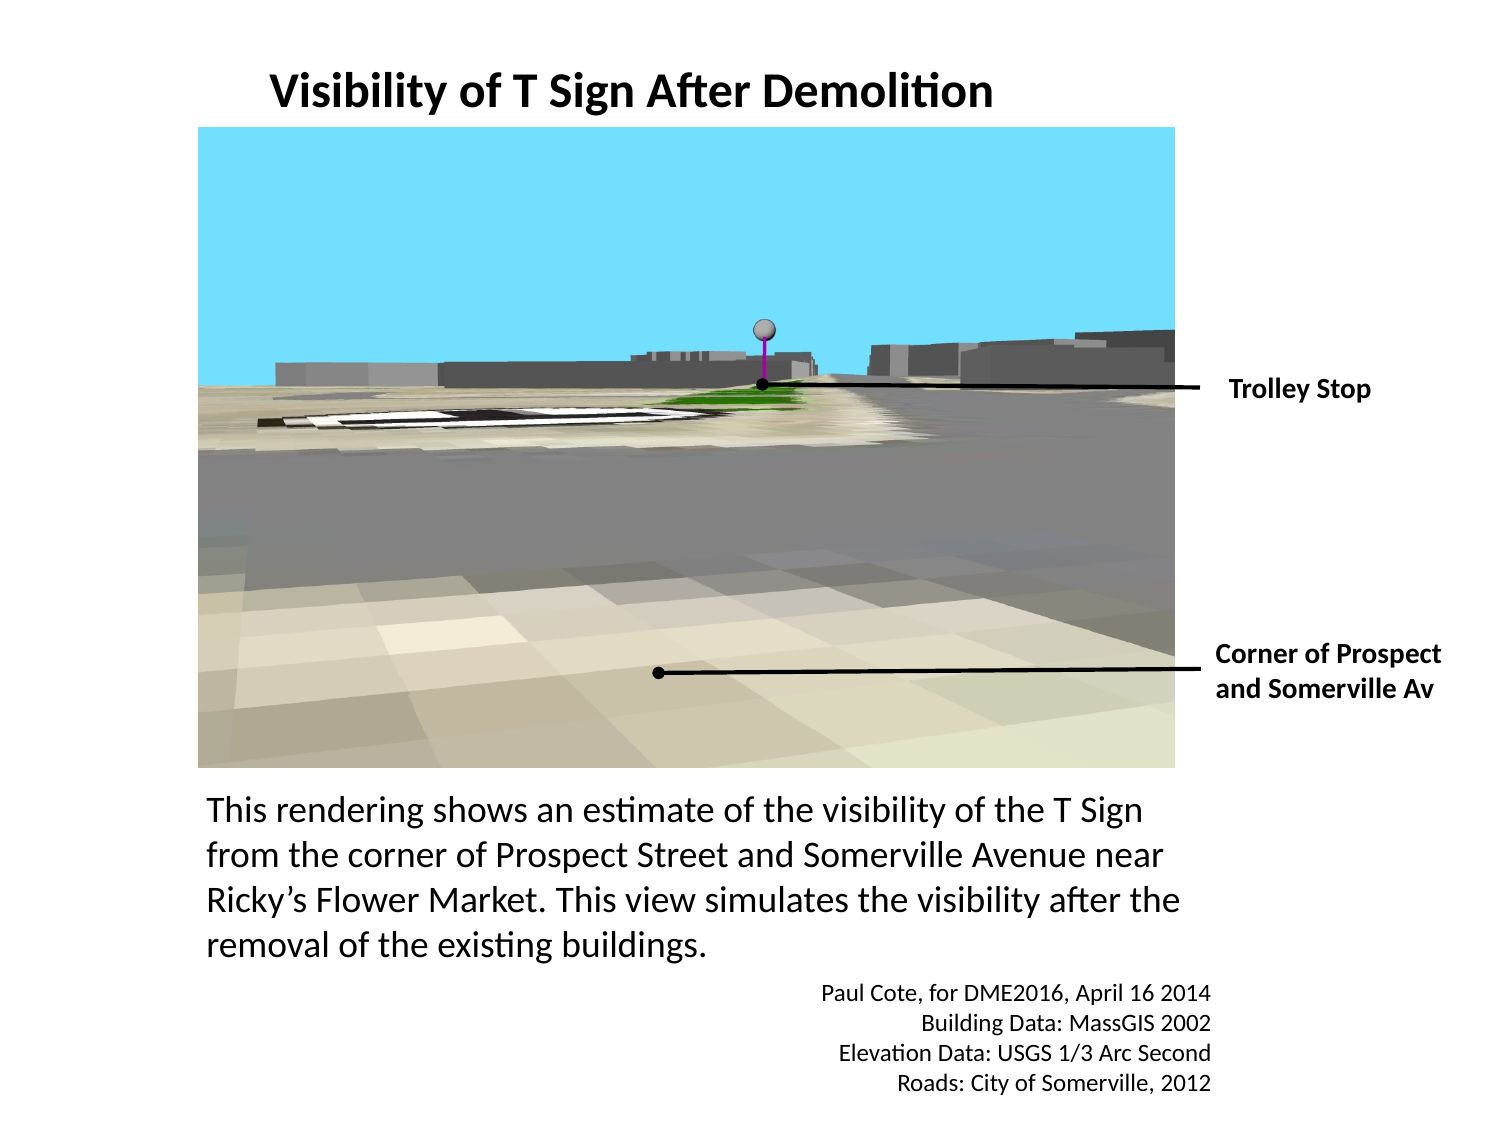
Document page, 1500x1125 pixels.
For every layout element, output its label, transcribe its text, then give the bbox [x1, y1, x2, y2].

picture [197, 127, 1176, 768]
text_box Corner of Prospect and Somerville Av [1200, 626, 1464, 712]
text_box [658, 669, 1201, 674]
text_box Visibility of T Sign After Demolition [254, 49, 1388, 125]
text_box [762, 384, 1201, 388]
text_box This rendering shows an estimate of the visibility of the T Sign from the corner of Prospect Street and Somerville Avenue near Ricky’s Flower Market. This view simulates the visibility after the removal of the existing buildings. [191, 777, 1229, 972]
text_box Trolley Stop [1213, 361, 1387, 412]
text_box Paul Cote, for DME2016, April 16 2014 Building Data: MassGIS 2002 Elevation Data: USGS 1/3 Arc Second Roads: City of Somerville, 2012 [198, 968, 1227, 1104]
